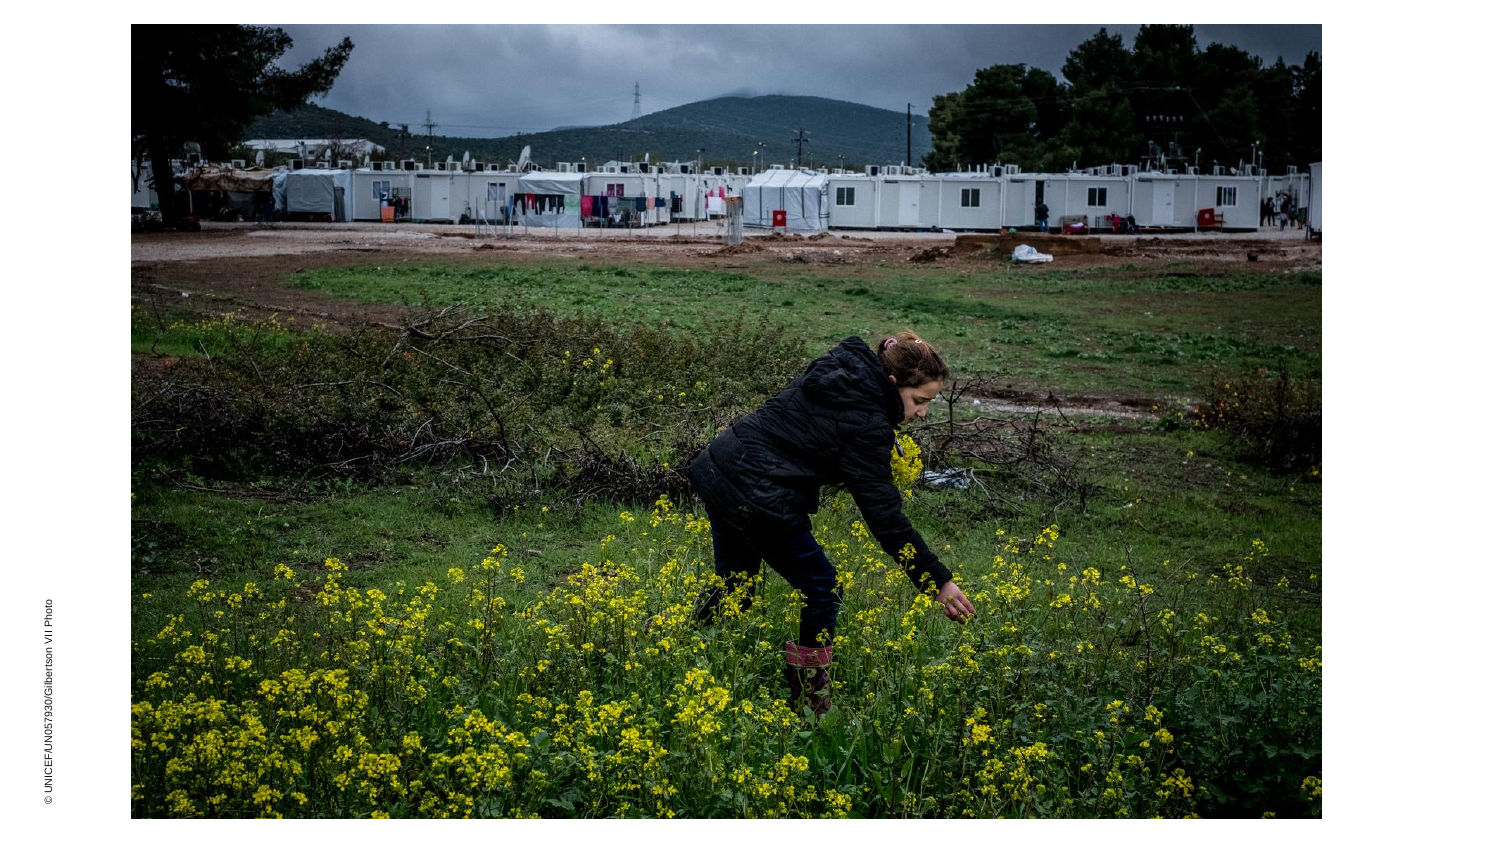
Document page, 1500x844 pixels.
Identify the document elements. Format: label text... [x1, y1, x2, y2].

picture [131, 24, 1323, 819]
subtitle © UNICEF/UN057930/Gilbertson VII Photo [27, 577, 77, 828]
